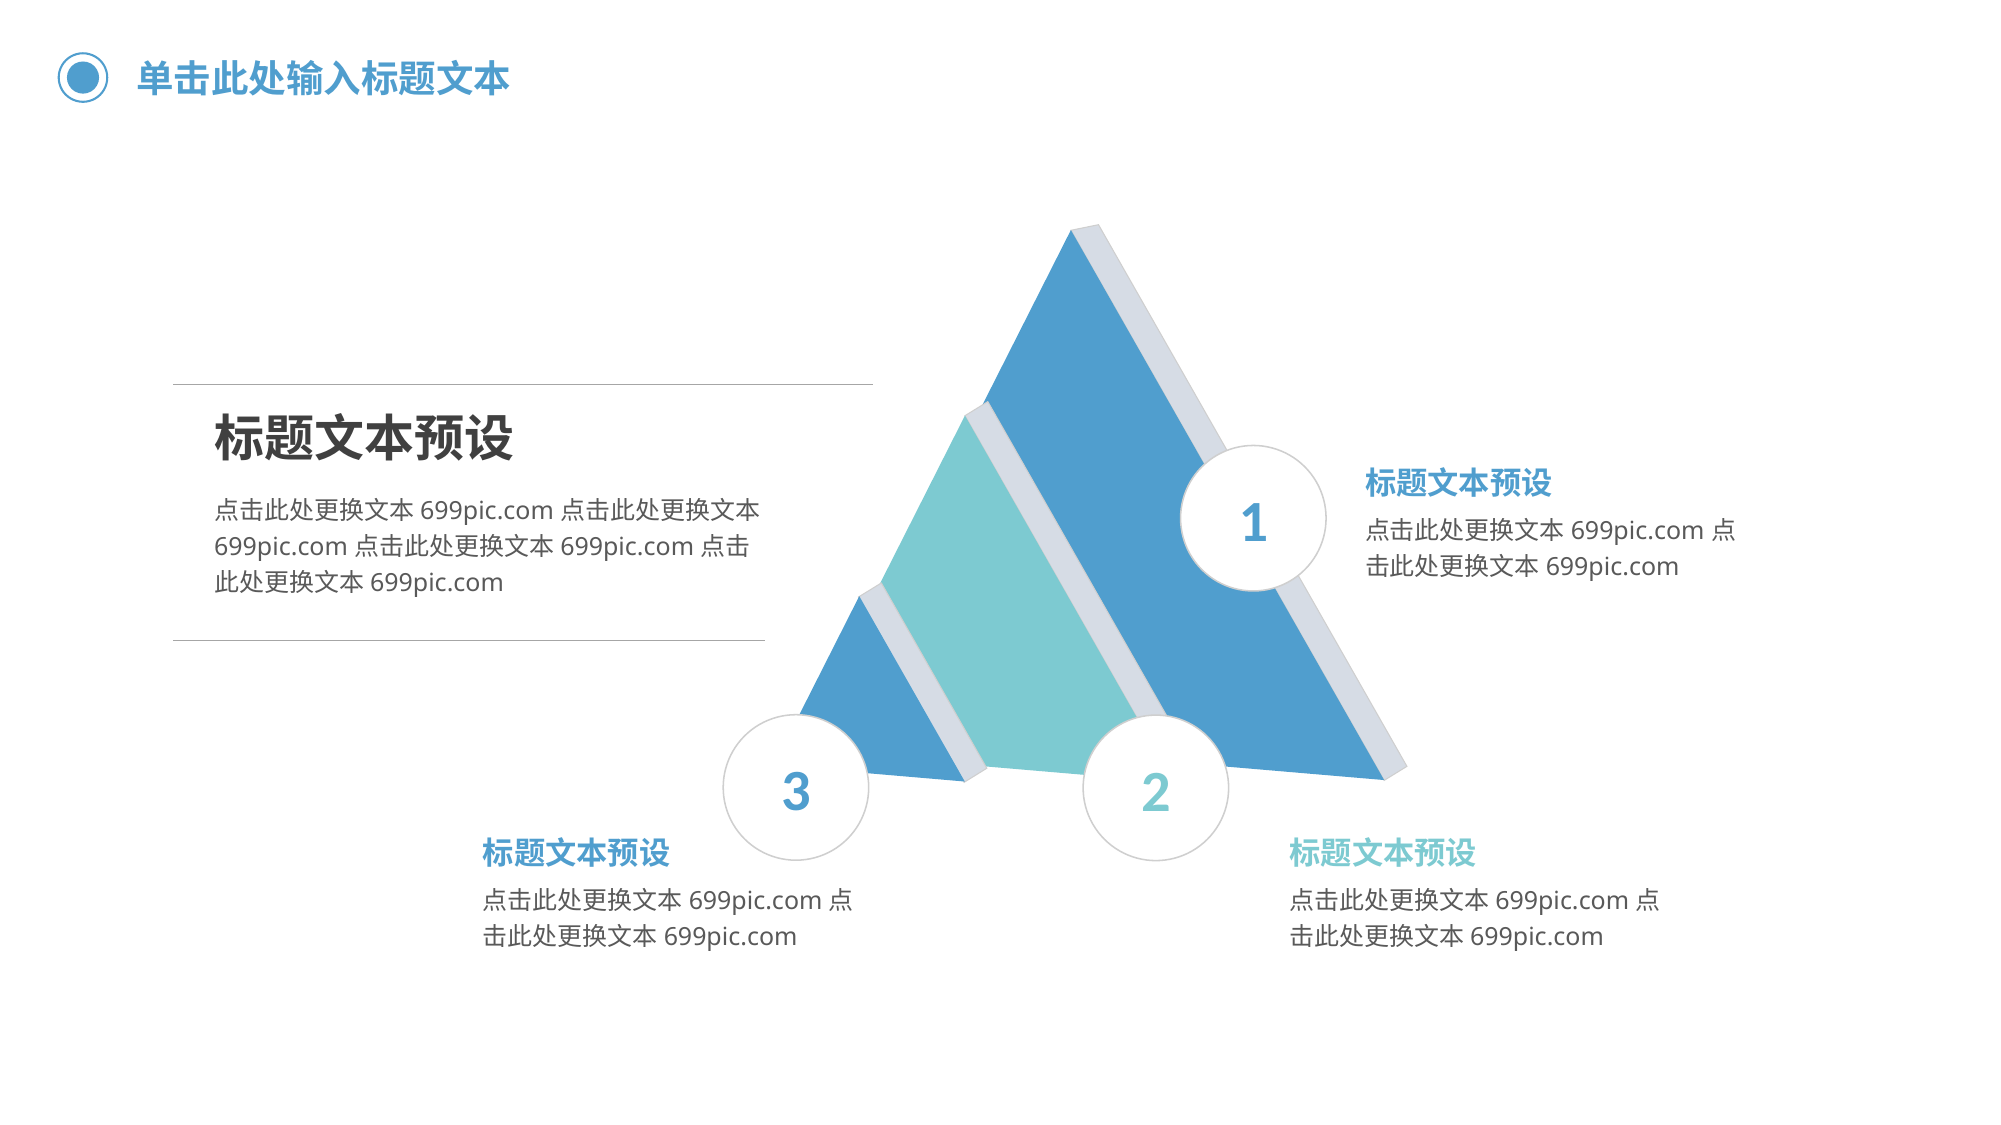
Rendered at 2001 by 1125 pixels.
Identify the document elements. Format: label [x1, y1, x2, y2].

text_box [58, 47, 529, 108]
text_box [173, 226, 1752, 967]
